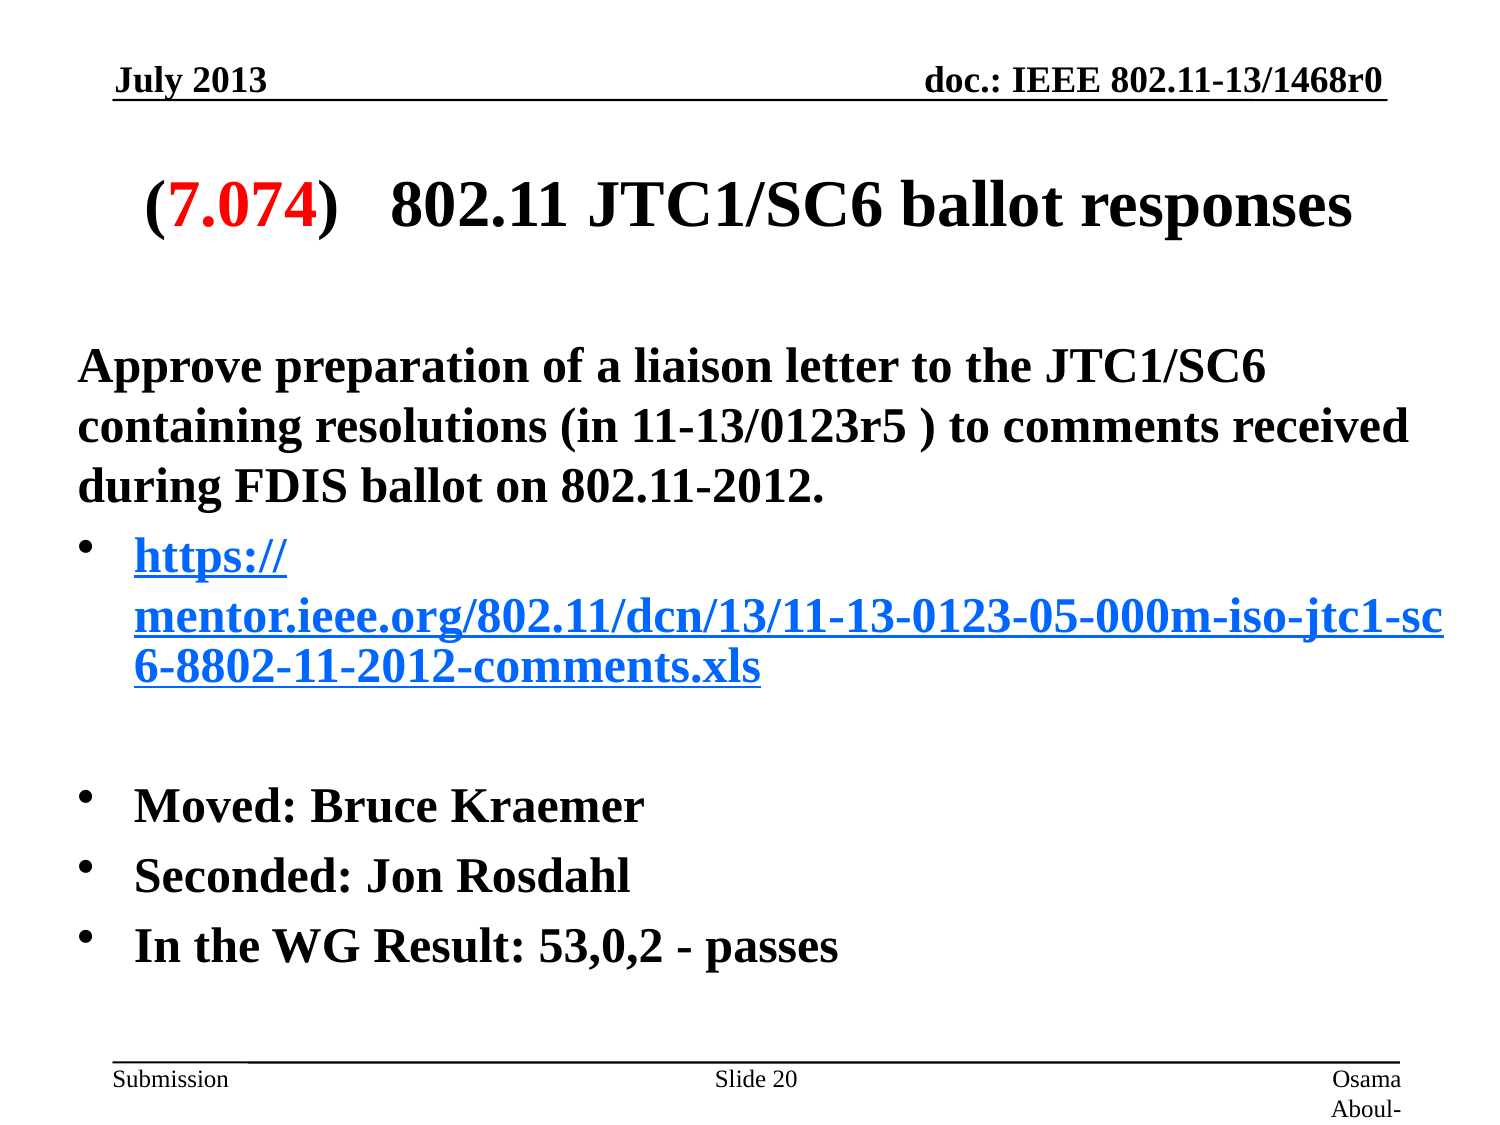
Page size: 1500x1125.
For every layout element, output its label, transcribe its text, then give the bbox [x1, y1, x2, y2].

slide_number Slide 20 [712, 1061, 800, 1093]
title (7.074) 802.11 JTC1/SC6 ballot responses [112, 112, 1388, 288]
list Approve preparation of a liaison letter to the JTC1/SC6 containing resolutions (in 11-13/0123r5 ) to comments received during FDIS ballot on 802.11-2012. https://mentor.ieee.org/802.11/dcn/13/11-13-0123-05-000m-iso-jtc1-sc6-8802-11-2012-comments.xls Moved: Bruce Kraemer Seconded: Jon Rosdahl In the WG Result: 53,0,2 - passes [62, 324, 1463, 1000]
footer Osama Aboul-Magd (Huawei Technologies) [1324, 1061, 1402, 1093]
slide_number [114, 54, 368, 101]
